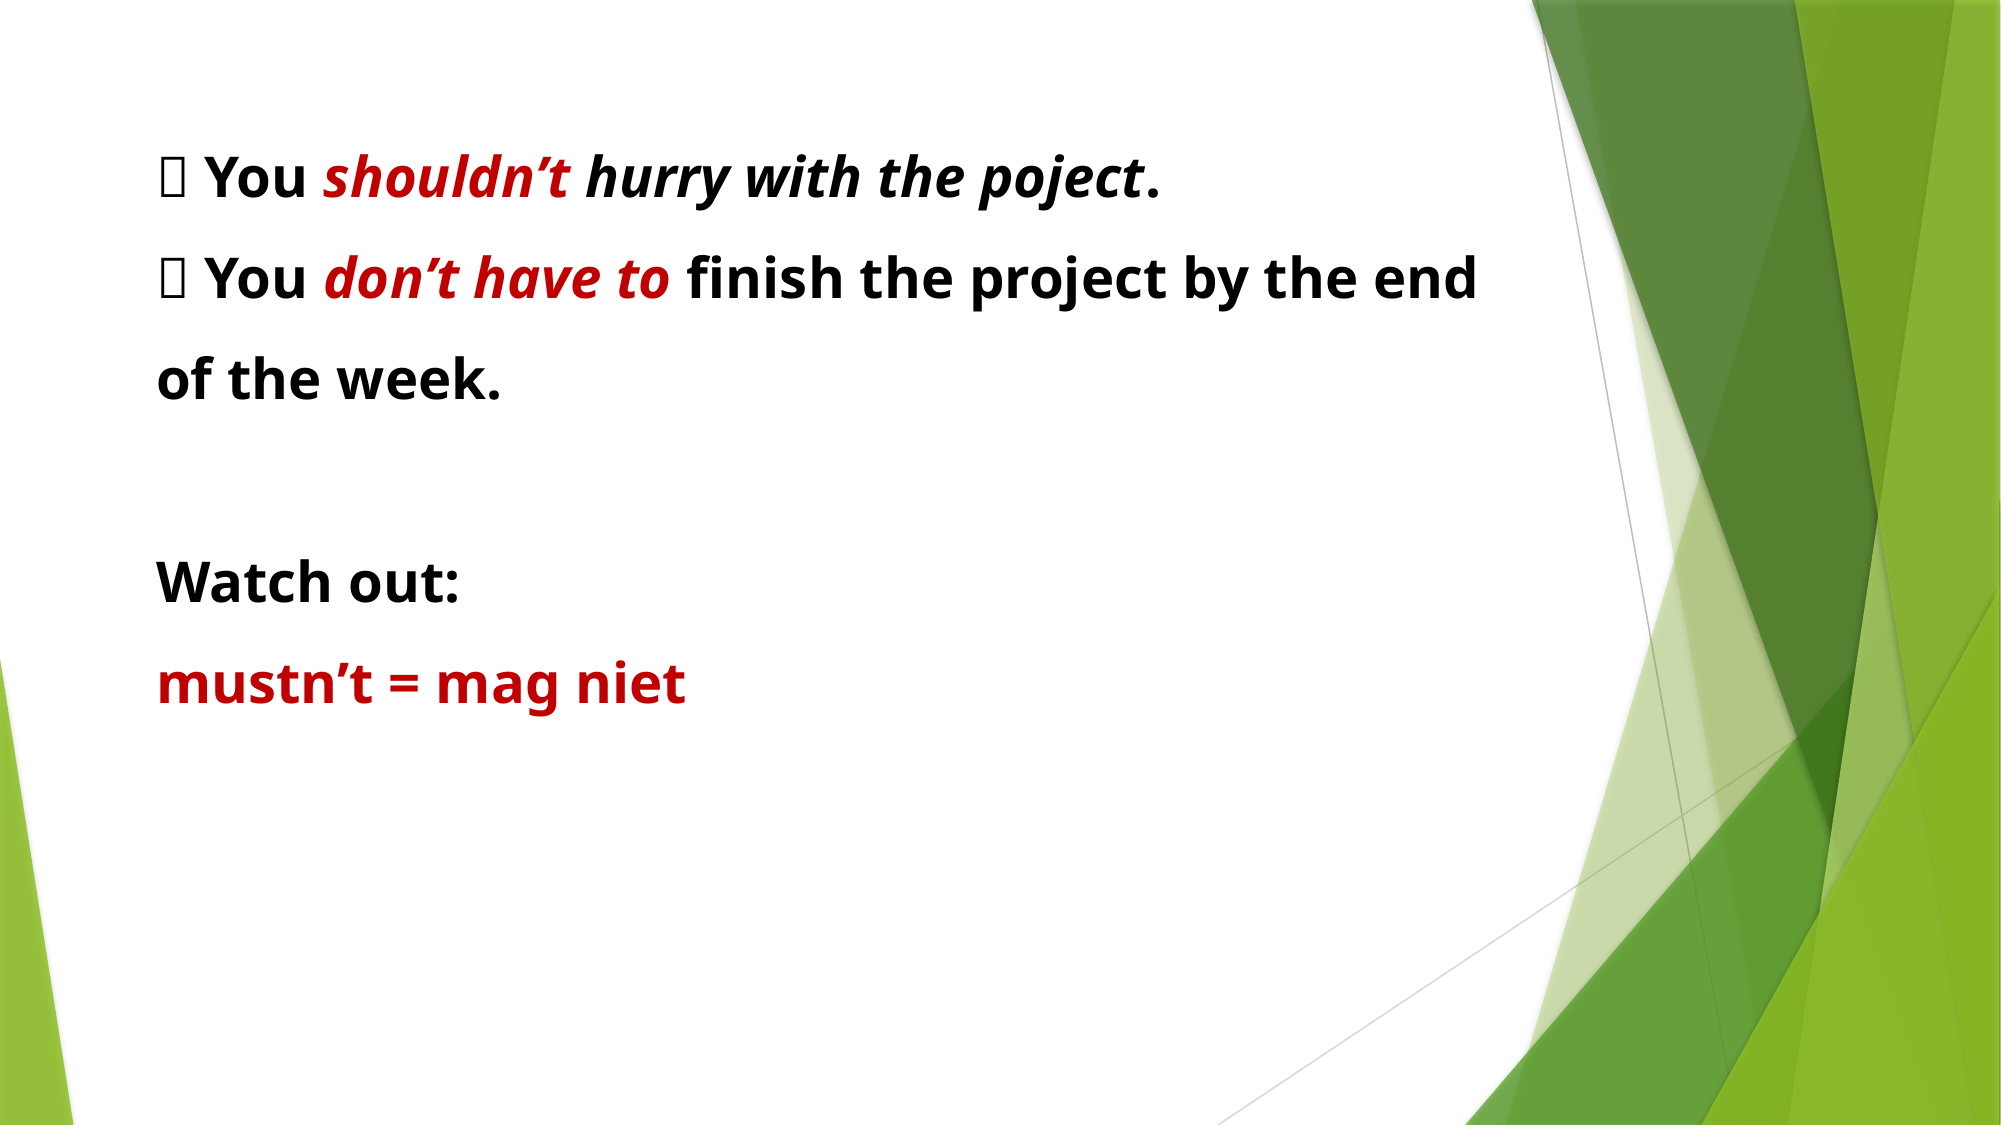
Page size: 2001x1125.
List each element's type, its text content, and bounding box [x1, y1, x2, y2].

title  You shouldn’t hurry with the poject.  You don’t have to finish the project by the end of the week. Watch out: mustn’t = mag niet [141, 99, 1522, 900]
